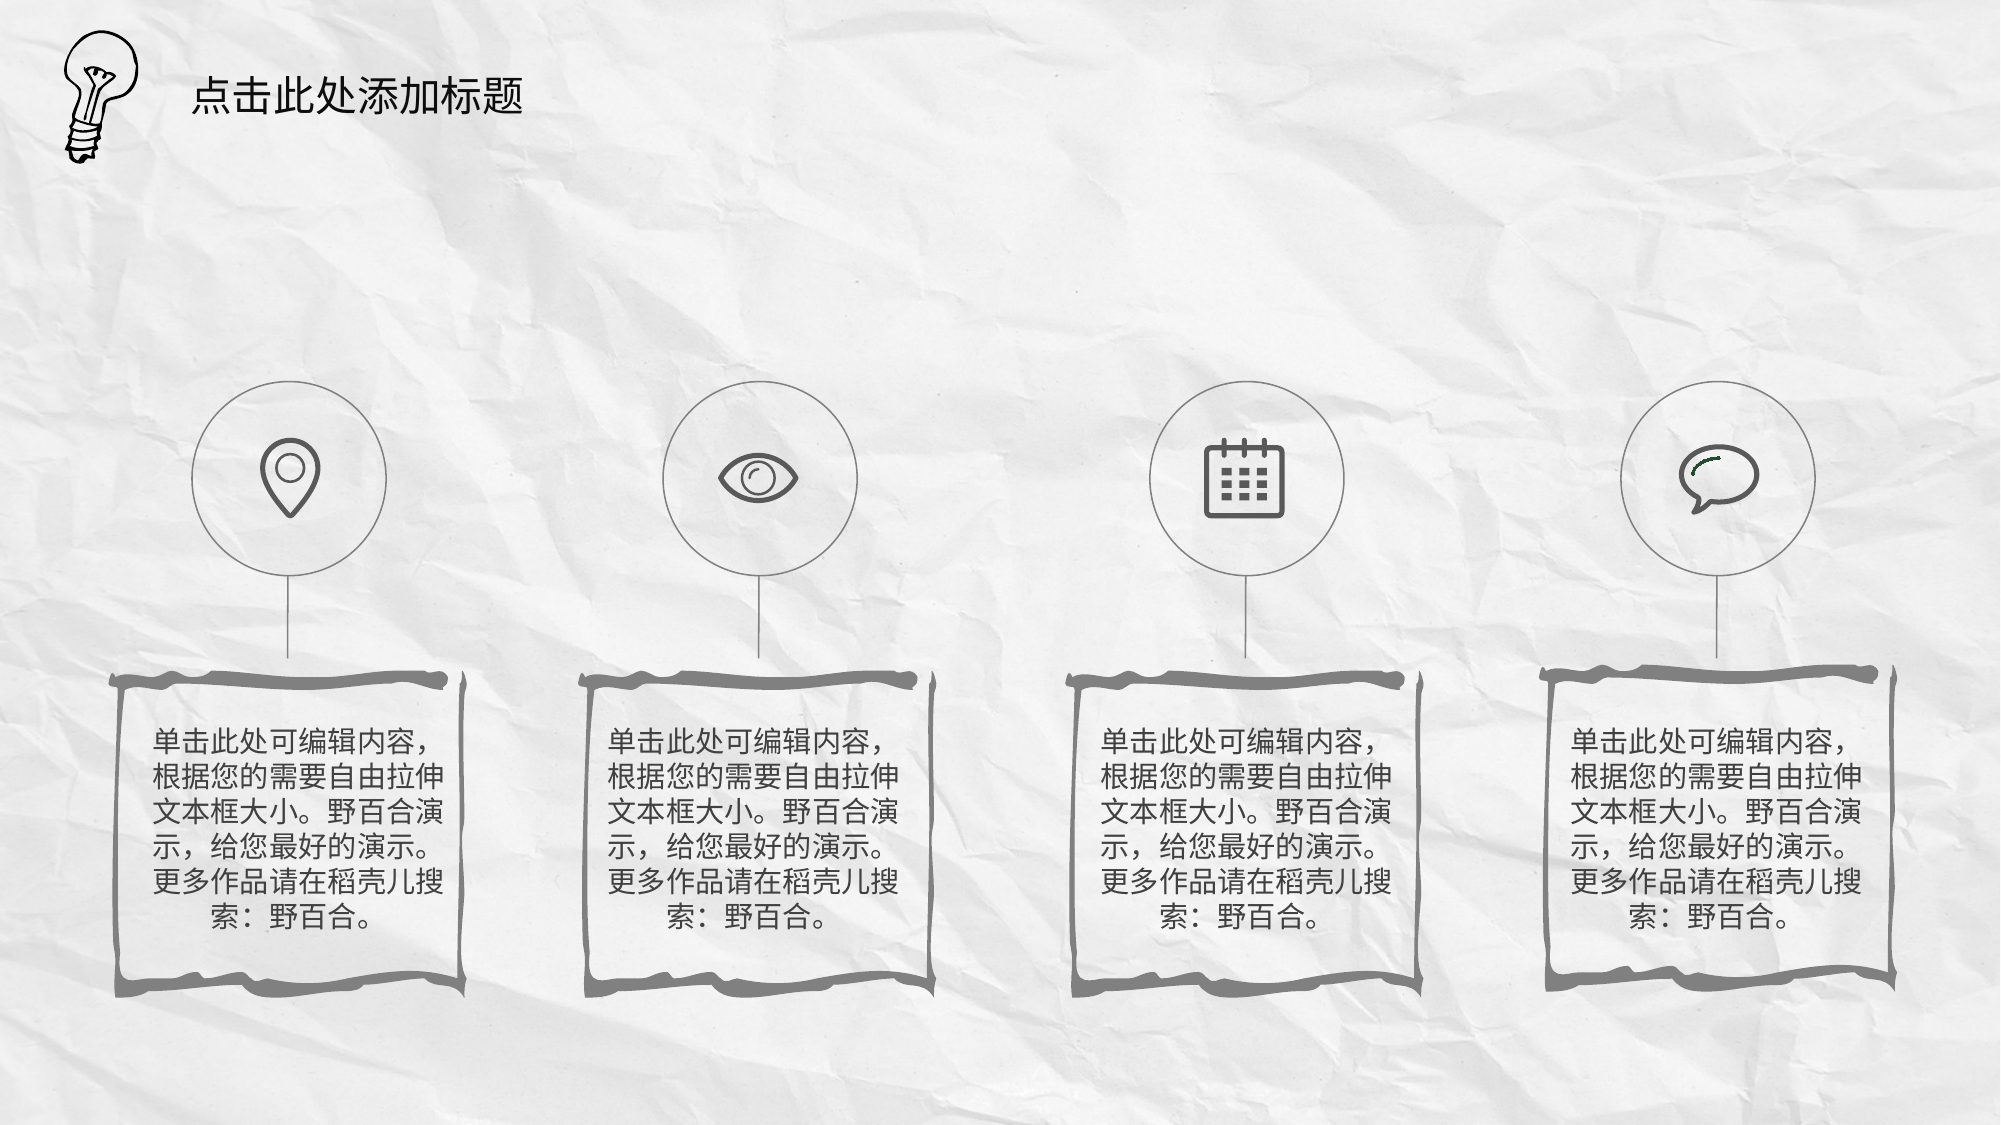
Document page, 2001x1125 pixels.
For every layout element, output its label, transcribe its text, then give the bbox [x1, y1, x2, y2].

text_box [578, 670, 937, 998]
text_box 点击此处添加标题 [175, 62, 540, 128]
picture [0, 0, 2001, 1125]
text_box 单击此处可编辑内容，根据您的需要自由拉伸文本框大小。野百合演示，给您最好的演示。更多作品请在稻壳儿搜索：野百合。 [1087, 723, 1406, 933]
text_box 单击此处可编辑内容，根据您的需要自由拉伸文本框大小。野百合演示，给您最好的演示。更多作品请在稻壳儿搜索：野百合。 [1557, 723, 1876, 933]
text_box [662, 380, 859, 577]
text_box 单击此处可编辑内容，根据您的需要自由拉伸文本框大小。野百合演示，给您最好的演示。更多作品请在稻壳儿搜索：野百合。 [139, 723, 458, 933]
text_box [1691, 456, 1721, 476]
text_box [64, 30, 139, 164]
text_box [1204, 437, 1285, 519]
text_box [260, 437, 321, 519]
text_box [190, 380, 388, 577]
text_box 单击此处可编辑内容，根据您的需要自由拉伸文本框大小。野百合演示，给您最好的演示。更多作品请在稻壳儿搜索：野百合。 [594, 723, 913, 933]
text_box [1148, 380, 1346, 577]
text_box [108, 670, 467, 998]
text_box [1065, 670, 1424, 998]
text_box [1678, 444, 1760, 515]
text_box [718, 452, 799, 504]
text_box [1619, 380, 1817, 577]
text_box [1538, 664, 1898, 992]
